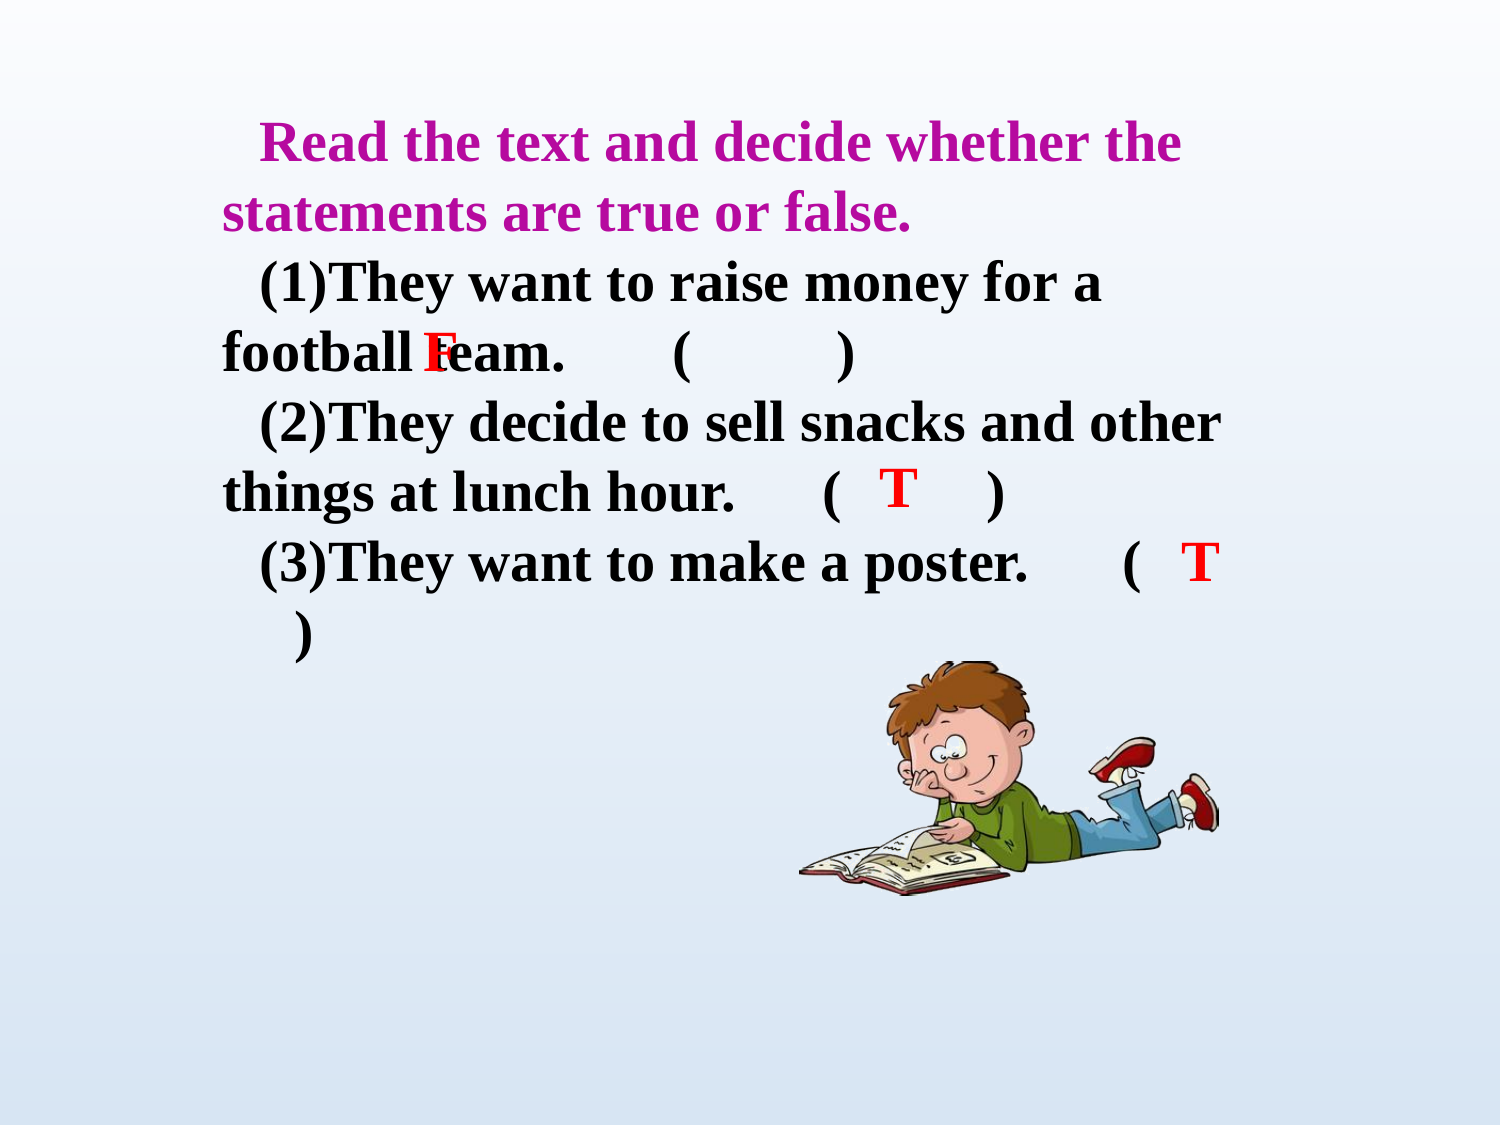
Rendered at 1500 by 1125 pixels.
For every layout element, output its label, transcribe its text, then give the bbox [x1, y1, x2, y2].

picture [799, 661, 1219, 896]
text_box Read the text and decide whether the statements are true or false. (1)They want to raise money for a football team. ( ) (2)They decide to sell snacks and other things at lunch hour. ( ) (3)They want to make a poster. ( ) [207, 95, 1288, 671]
text_box F [408, 305, 474, 391]
text_box T [1166, 515, 1236, 601]
text_box T [864, 442, 933, 527]
